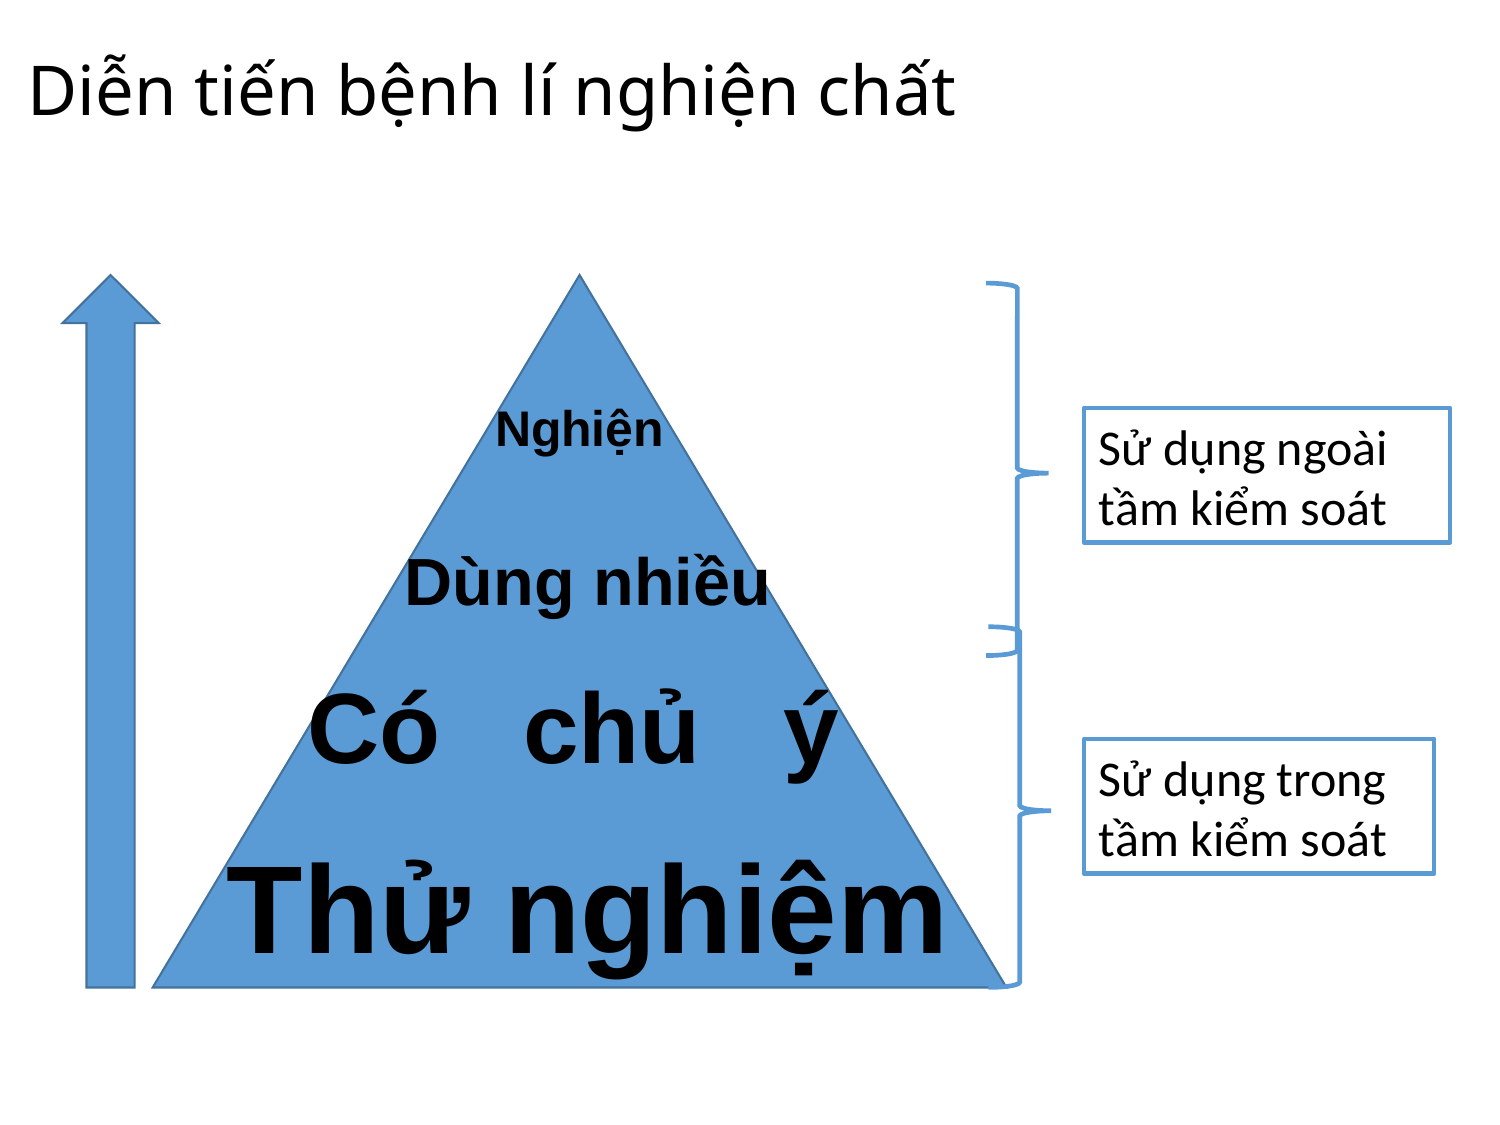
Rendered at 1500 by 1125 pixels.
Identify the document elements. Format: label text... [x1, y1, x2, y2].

text_box Sử dụng trong tầm kiểm soát [1084, 738, 1435, 874]
title Diễn tiến bệnh lí nghiện chất [12, 0, 1463, 188]
text_box [1007, 283, 1049, 655]
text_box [62, 274, 1007, 988]
text_box Sử dụng ngoài tầm kiểm soát [1084, 407, 1450, 543]
text_box [1007, 629, 1052, 987]
